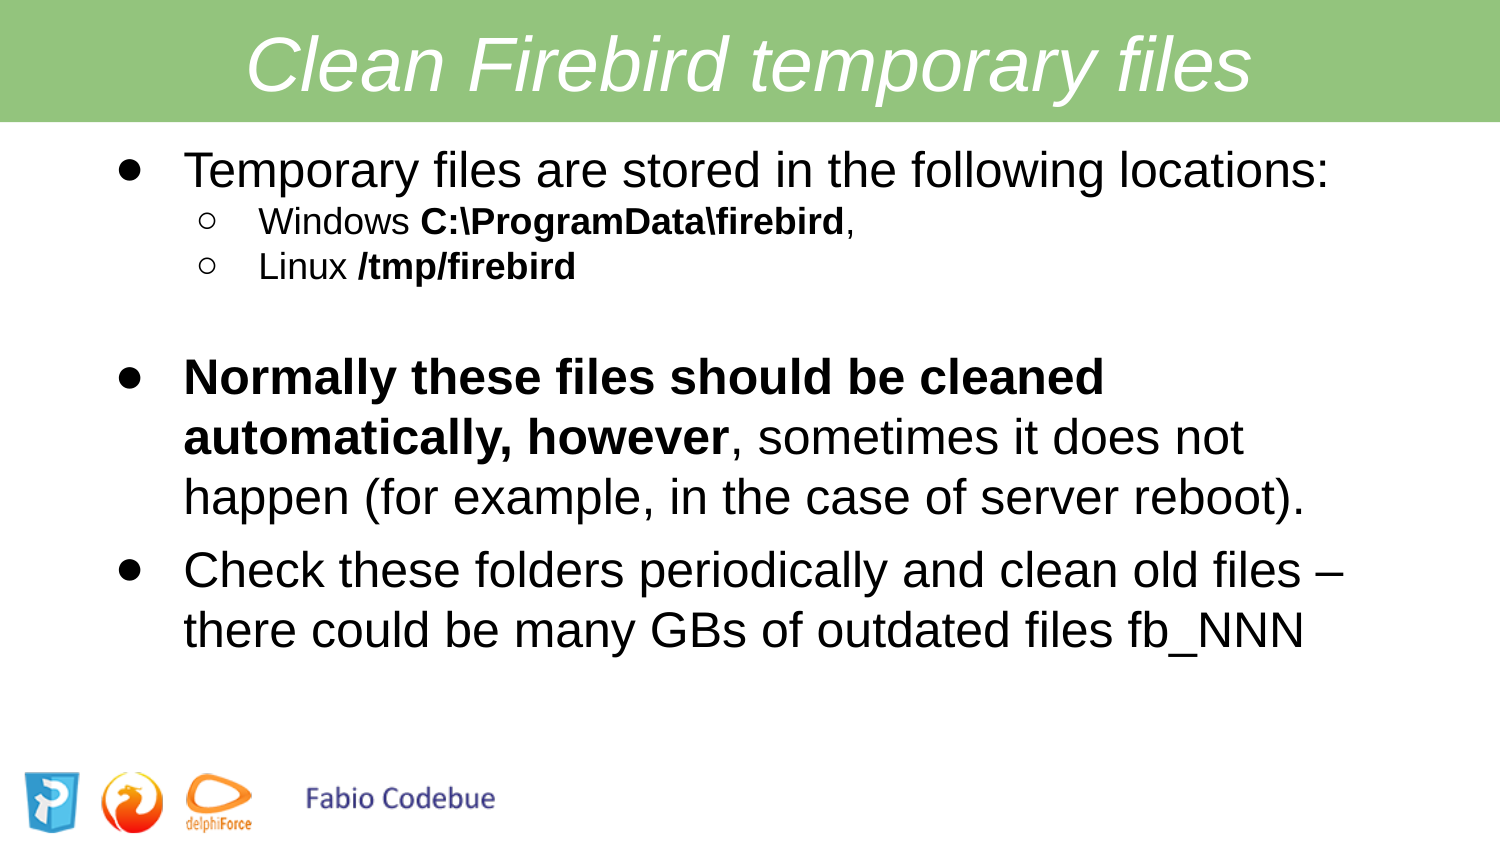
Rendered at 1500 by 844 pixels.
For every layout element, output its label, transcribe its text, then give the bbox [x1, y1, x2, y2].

text_box Clean Firebird temporary files [0, 0, 1500, 123]
picture [0, 123, 1500, 844]
list Temporary files are stored in the following locations: Windows C:\ProgramData\firebird, Linux /tmp/firebird Normally these files should be cleaned automatically, however, sometimes it does not happen (for example, in the case of server reboot). Check these folders periodically and clean old files – there could be many GBs of outdated files fb_NNN [93, 123, 1387, 738]
